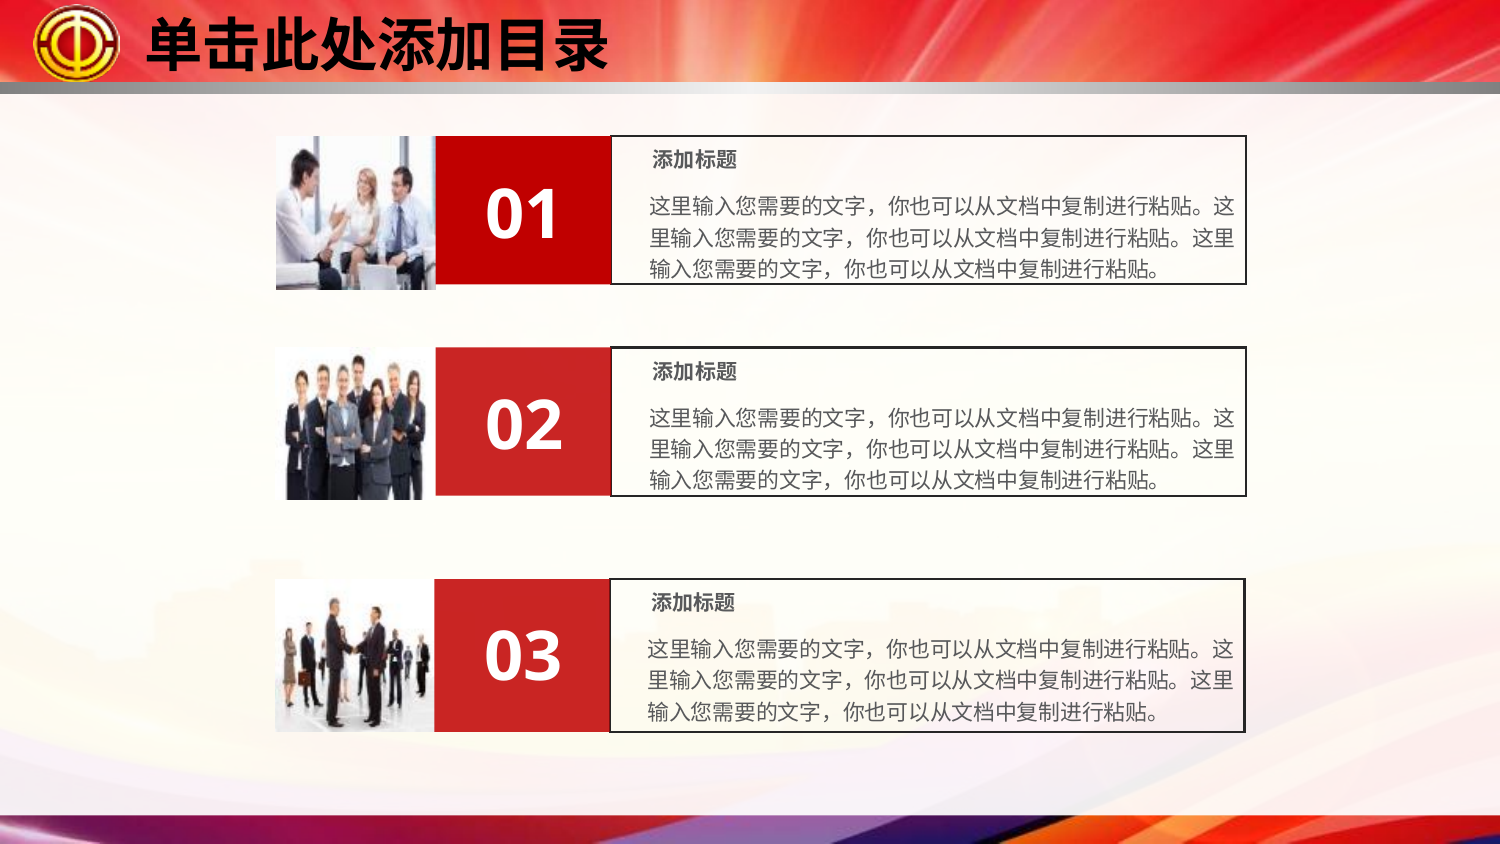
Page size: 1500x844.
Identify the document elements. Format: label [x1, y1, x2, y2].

text_box [634, 350, 1268, 503]
text_box [435, 347, 612, 496]
text_box [632, 582, 1266, 734]
picture [275, 579, 434, 732]
text_box [435, 136, 612, 285]
text_box [634, 139, 1268, 291]
text_box [610, 135, 1247, 285]
picture [0, 816, 1500, 844]
text_box [610, 346, 1247, 497]
picture [276, 136, 436, 290]
text_box [609, 578, 1246, 733]
text_box [434, 579, 610, 733]
picture [275, 347, 435, 500]
picture [0, 0, 1500, 82]
